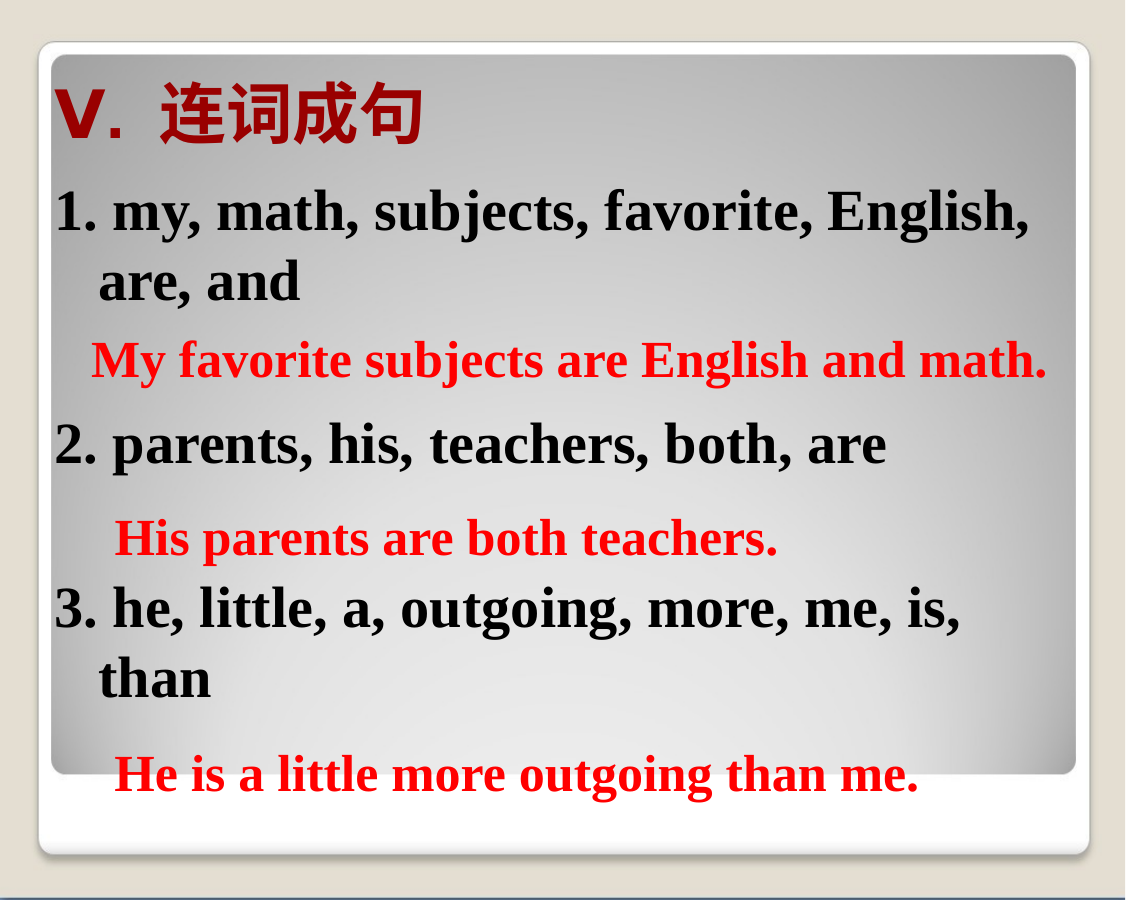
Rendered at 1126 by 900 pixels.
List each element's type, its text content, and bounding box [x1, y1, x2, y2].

text_box He is a little more outgoing than me. [102, 733, 932, 808]
title Ⅴ. 连词成句 [42, 60, 481, 163]
list 1. my, math, subjects, favorite, English, are, and 2. parents, his, teachers, both, are 3. he, little, a, outgoing, more, me, is, than [42, 166, 1071, 829]
text_box His parents are both teachers. [103, 497, 791, 572]
picture [0, 0, 1126, 900]
text_box My favorite subjects are English and math. [79, 320, 1060, 395]
